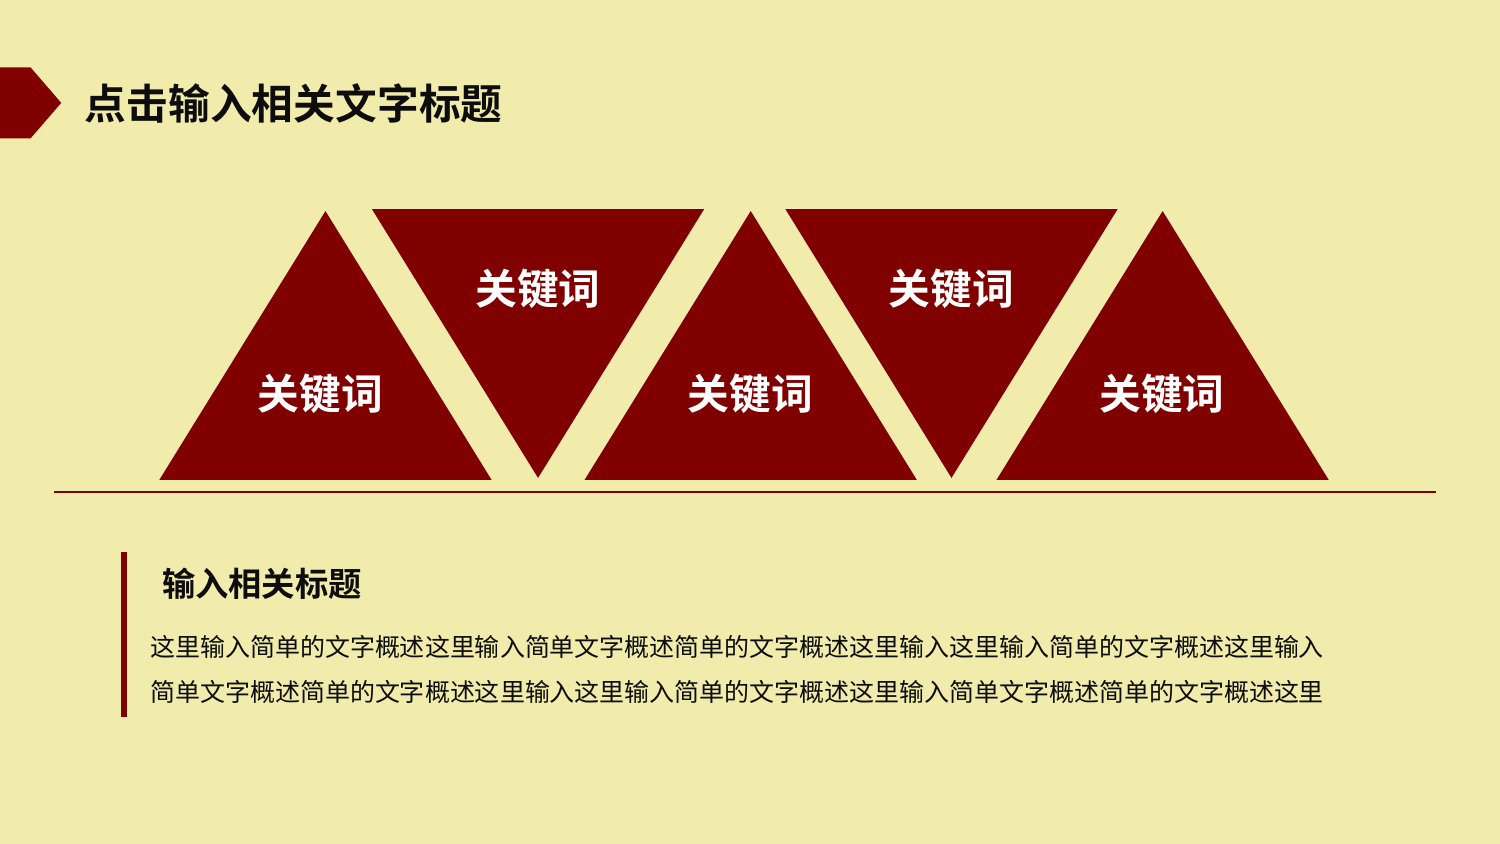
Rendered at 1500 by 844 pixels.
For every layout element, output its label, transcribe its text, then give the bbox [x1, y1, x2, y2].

text_box 这里输入简单的文字概述这里输入简单文字概述简单的文字概述这里输入这里输入简单的文字概述这里输入简单文字概述简单的文字概述这里输入这里输入简单的文字概述这里输入简单文字概述简单的文字概述这里 [135, 608, 1355, 714]
text_box 点击输入相关文字标题 [70, 70, 518, 135]
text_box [785, 208, 1118, 479]
text_box 输入相关标题 [147, 555, 479, 611]
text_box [1120, 210, 1329, 481]
text_box [0, 65, 63, 141]
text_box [371, 208, 705, 479]
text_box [584, 210, 782, 481]
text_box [159, 210, 368, 481]
